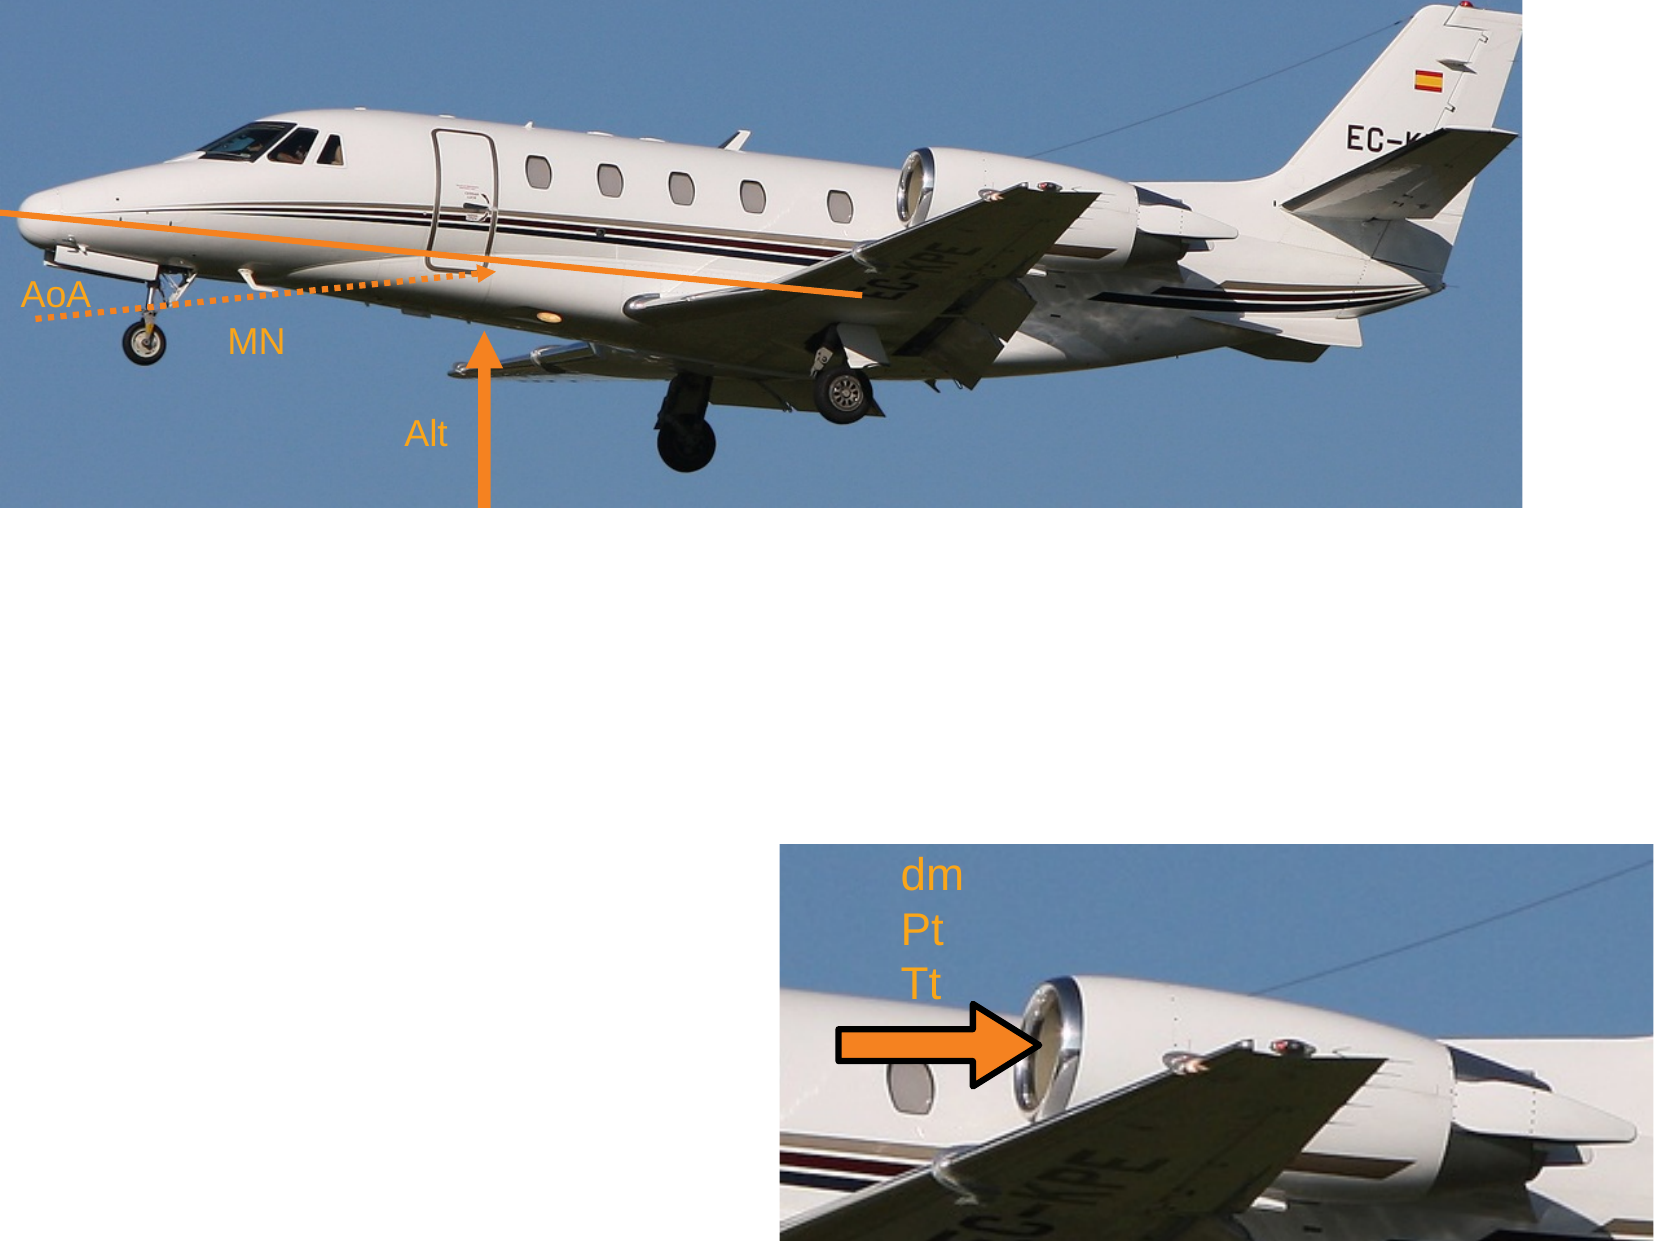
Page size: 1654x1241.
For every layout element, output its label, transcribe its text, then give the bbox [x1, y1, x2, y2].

text_box dm Pt Tt [885, 836, 1016, 842]
picture [779, 844, 1654, 1241]
picture [0, 0, 1523, 509]
